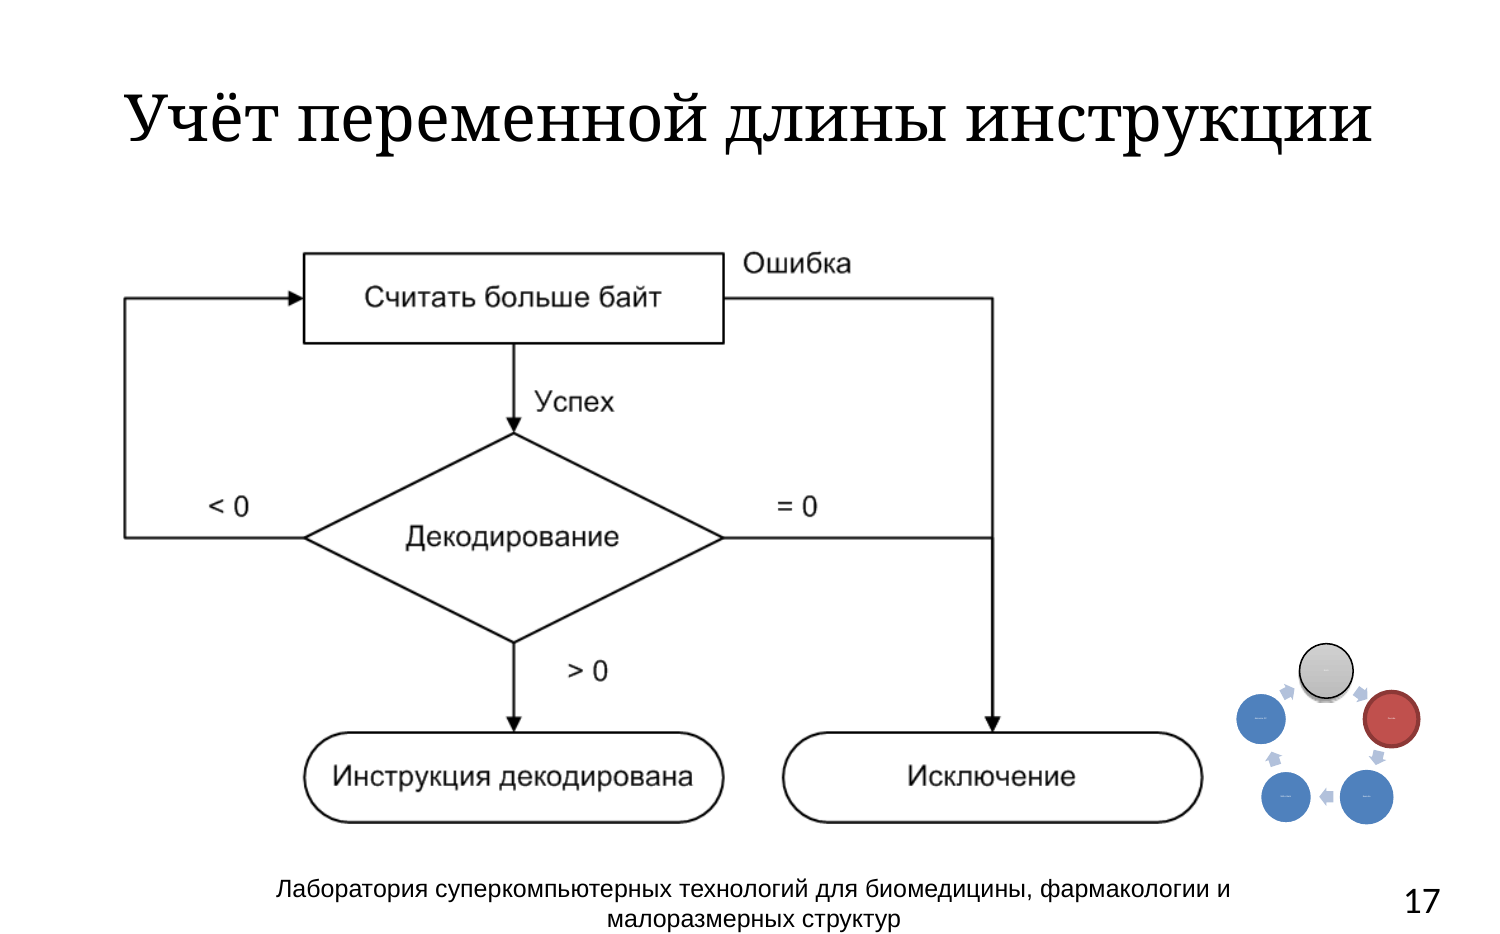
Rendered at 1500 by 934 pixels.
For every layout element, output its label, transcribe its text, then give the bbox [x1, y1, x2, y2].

text_box Лаборатория суперкомпьютерных технологий для биомедицины, фармакологии и малоразмерных структур [171, 864, 1338, 915]
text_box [1233, 643, 1419, 825]
picture [123, 241, 1204, 824]
title Учёт переменной длины инструкции [75, 37, 1425, 193]
text_box 17 [1387, 868, 1473, 918]
